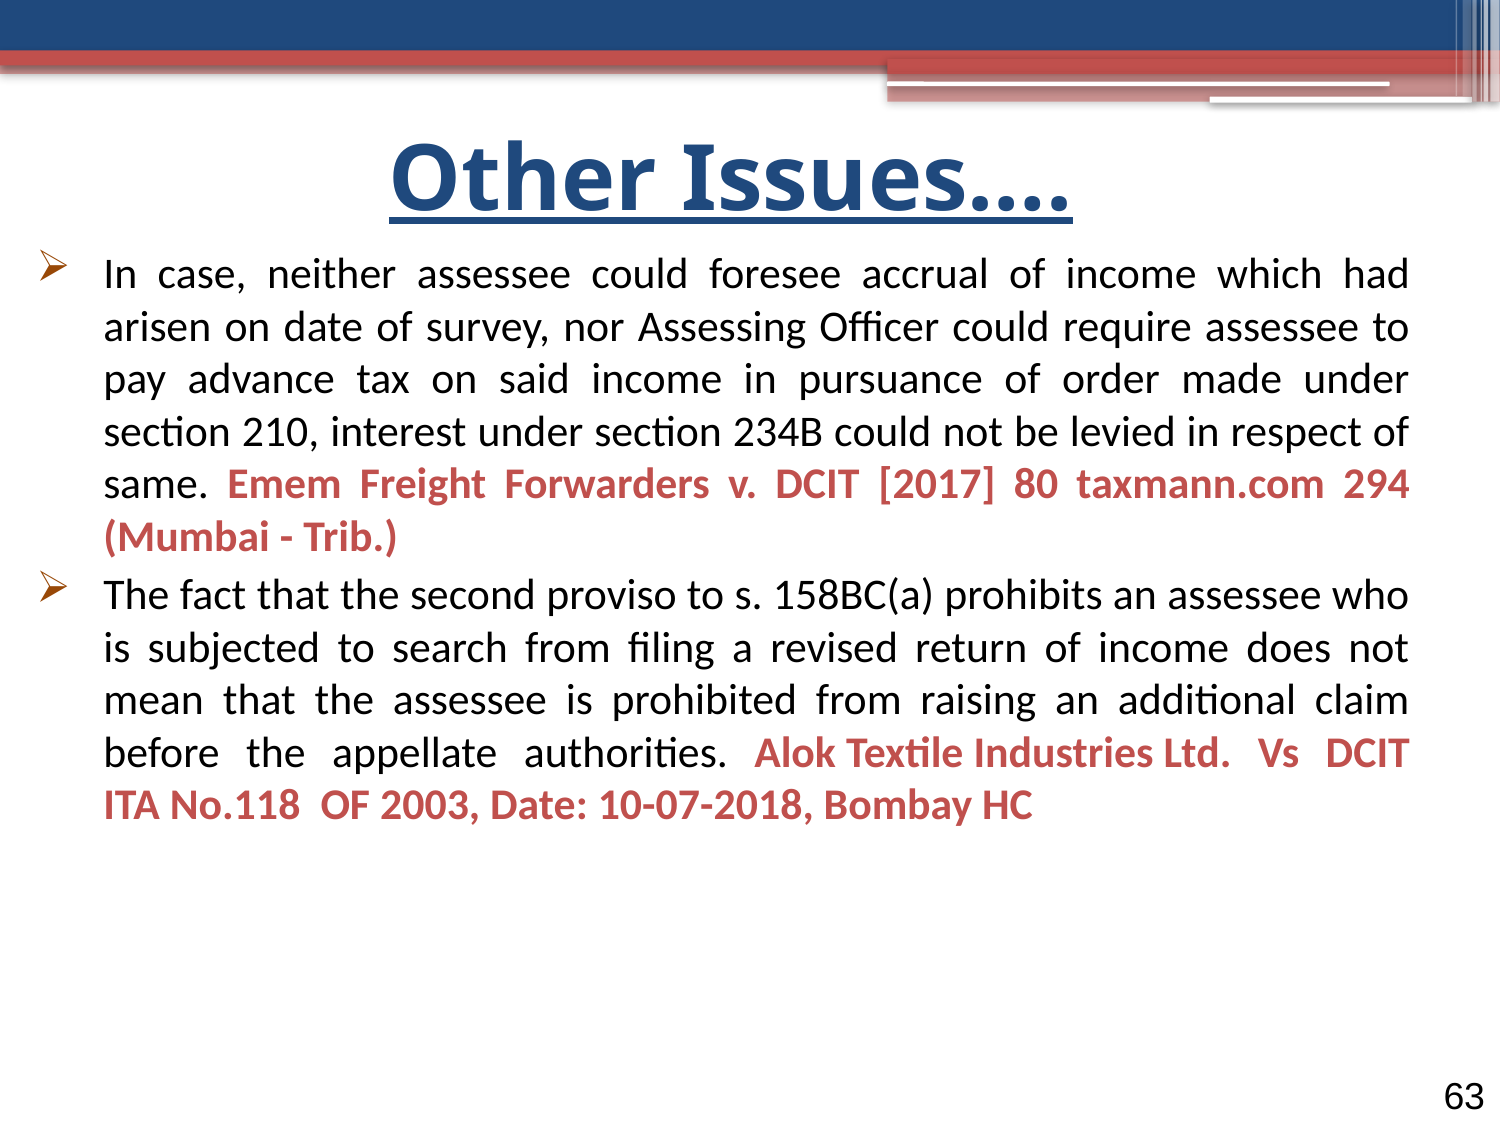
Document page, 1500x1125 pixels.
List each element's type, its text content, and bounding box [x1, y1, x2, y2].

list In case, neither assessee could foresee accrual of income which had arisen on date of survey, nor Assessing Officer could require assessee to pay advance tax on said income in pursuance of order made under section 210, interest under section 234B could not be levied in respect of same. Emem Freight Forwarders v. DCIT [2017] 80 taxmann.com 294 (Mumbai - Trib.) The fact that the second proviso to s. 158BC(a) prohibits an assessee who is subjected to search from filing a revised return of income does not mean that the assessee is prohibited from raising an additional claim before the appellate authorities. Alok Textile Industries Ltd. Vs DCIT ITA No.118 OF 2003, Date: 10-07-2018, Bombay HC [12, 237, 1425, 1116]
slide_number 63 [1374, 1064, 1500, 1125]
text_box Other Issues…. [24, 111, 1438, 236]
